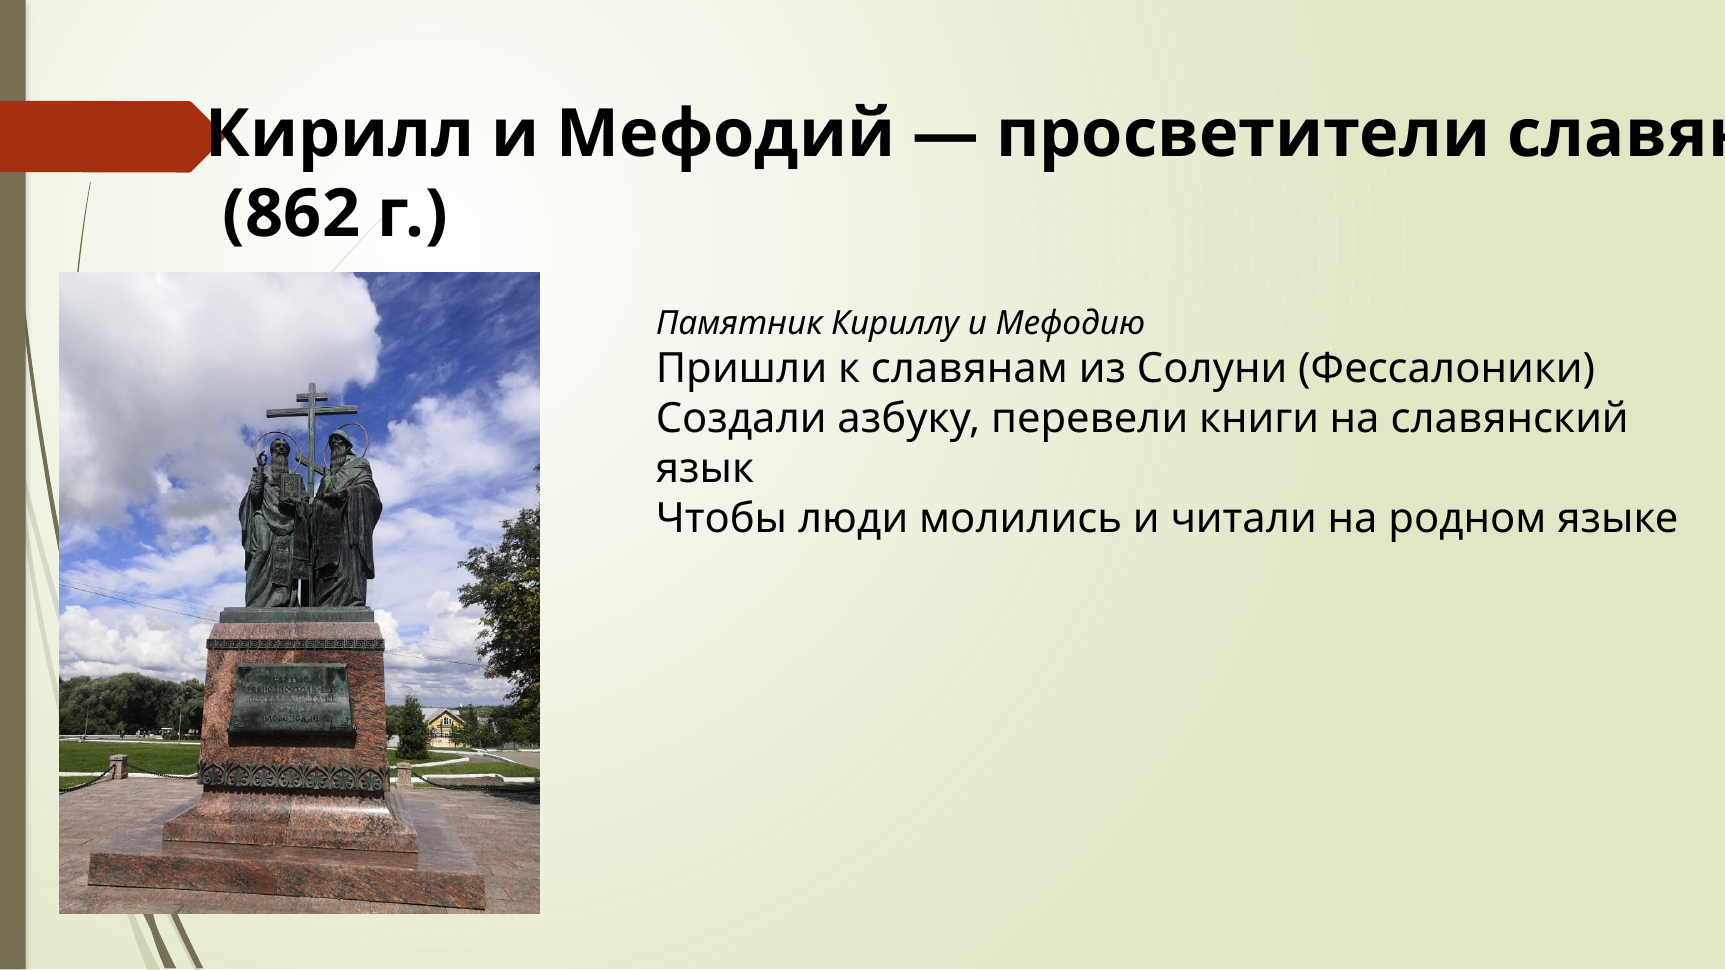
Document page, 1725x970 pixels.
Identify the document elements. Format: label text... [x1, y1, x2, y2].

text_box Памятник Кириллу и Мефодию Пришли к славянам из Солуни (Фессалоники) Создали азбуку, перевели книги на славянский язык Чтобы люди молились и читали на родном языке [640, 293, 1708, 549]
text_box Кирилл и Мефодий — просветители славян (862 г.) [190, 82, 1725, 258]
picture [58, 271, 541, 914]
